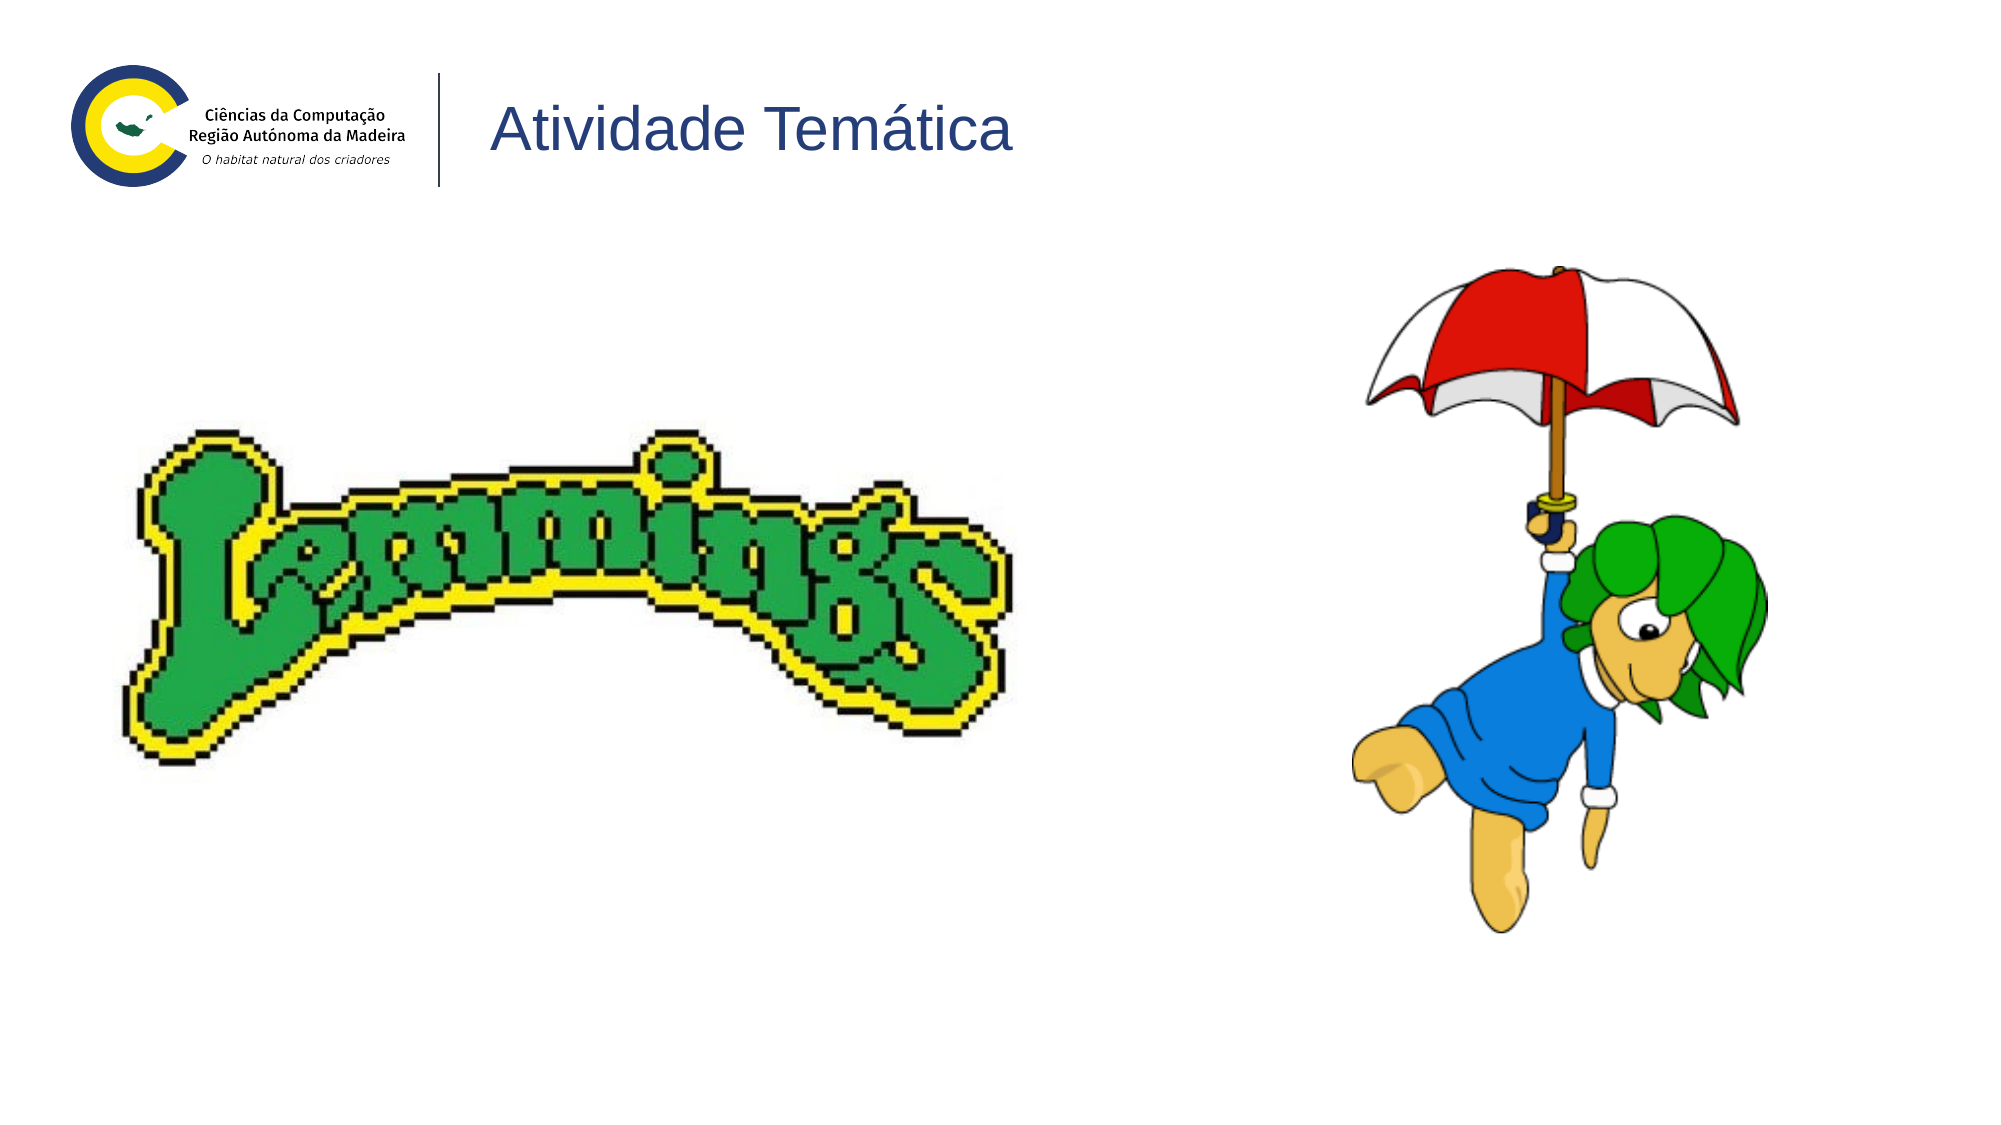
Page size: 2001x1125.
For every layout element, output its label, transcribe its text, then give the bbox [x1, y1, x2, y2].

text_box Atividade Temática [475, 80, 1030, 171]
picture [1352, 266, 1768, 936]
picture [112, 420, 1032, 783]
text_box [71, 65, 440, 188]
